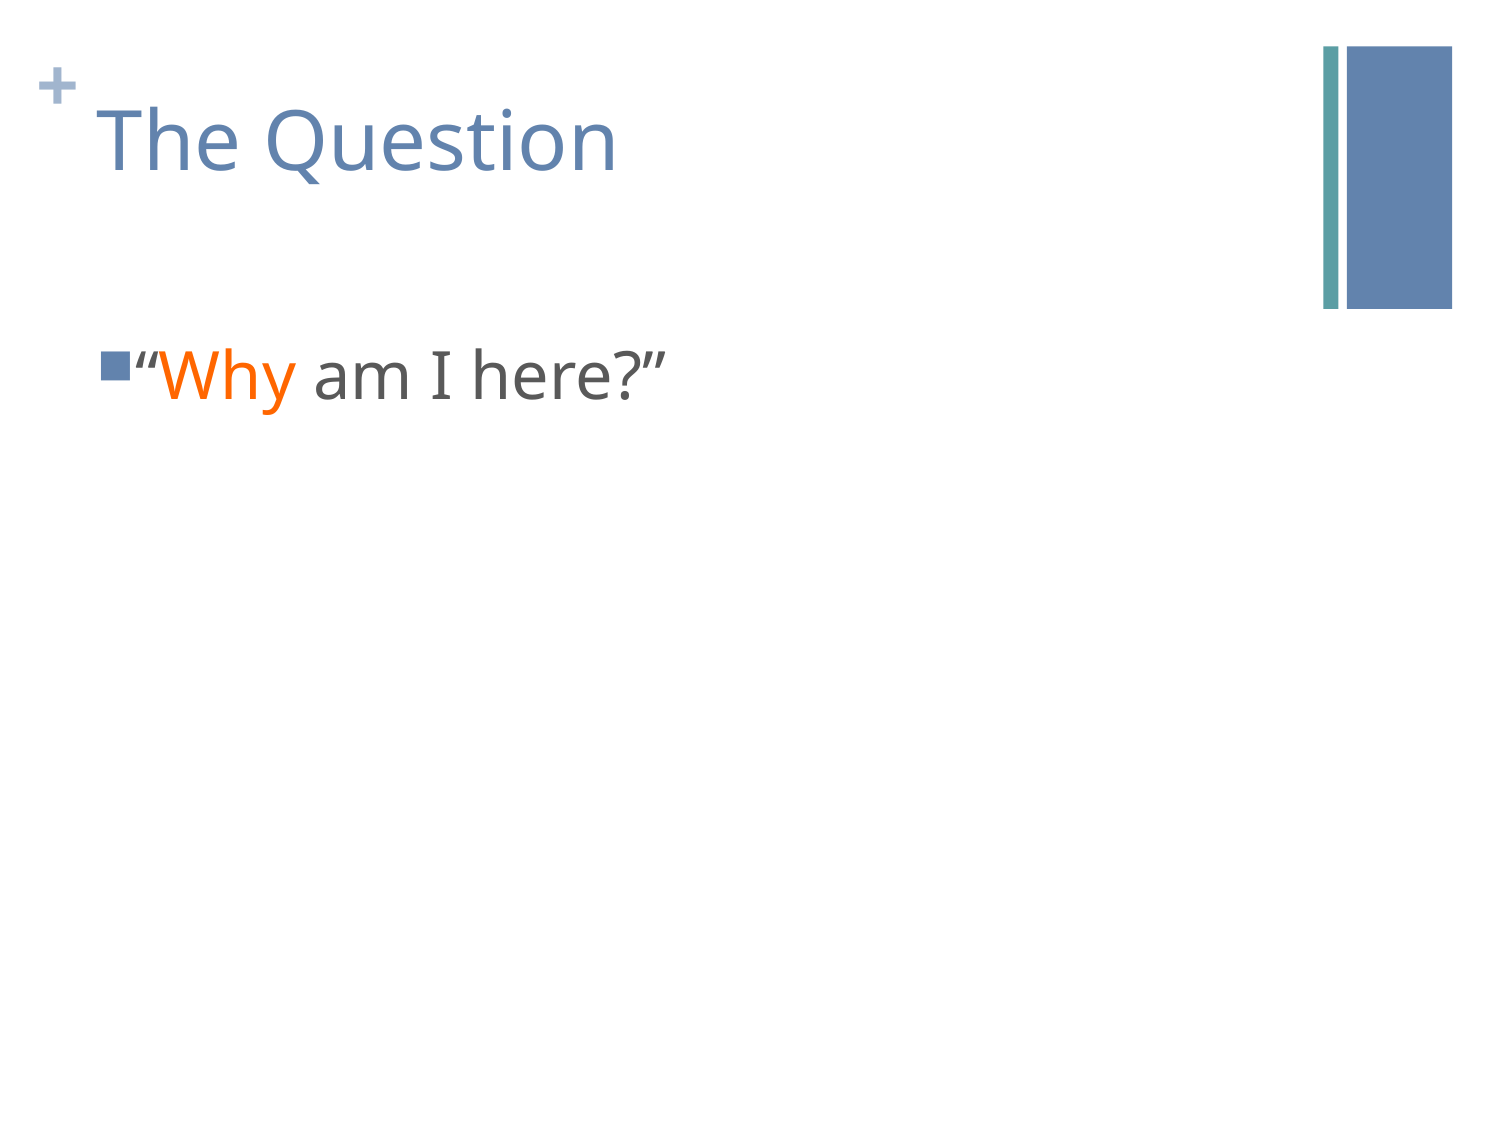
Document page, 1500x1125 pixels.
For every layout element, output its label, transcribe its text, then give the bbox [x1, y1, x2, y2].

list “Why am I here?” [81, 324, 1322, 1005]
title The Question [81, 79, 1322, 263]
